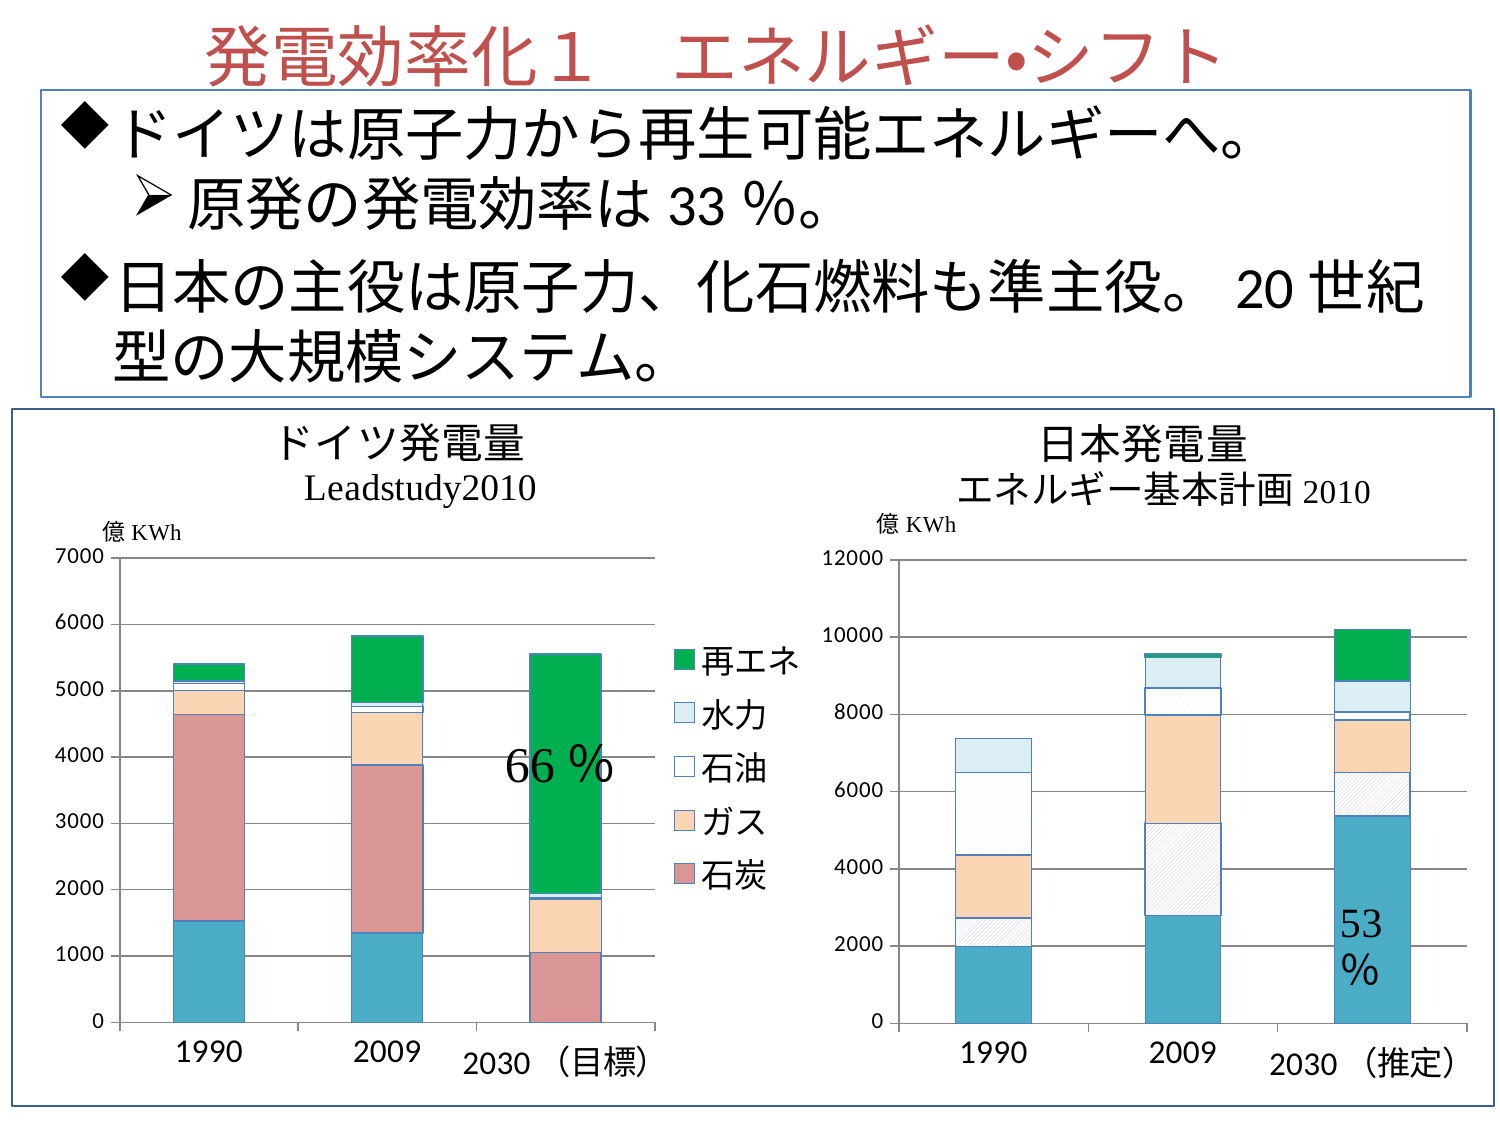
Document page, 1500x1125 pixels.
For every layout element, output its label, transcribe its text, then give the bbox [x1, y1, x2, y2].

text_box [10, 407, 17, 1108]
text_box ドイツは原子力から再生可能エネルギーへ。 原発の発電効率は33％。 日本の主役は原子力、化石燃料も準主役。20世紀型の大規模システム。 [41, 89, 1471, 398]
text_box [826, 407, 1496, 411]
chart [22, 396, 1500, 1118]
text_box 発電効率化１ エネルギー・シフト [64, 7, 1435, 89]
